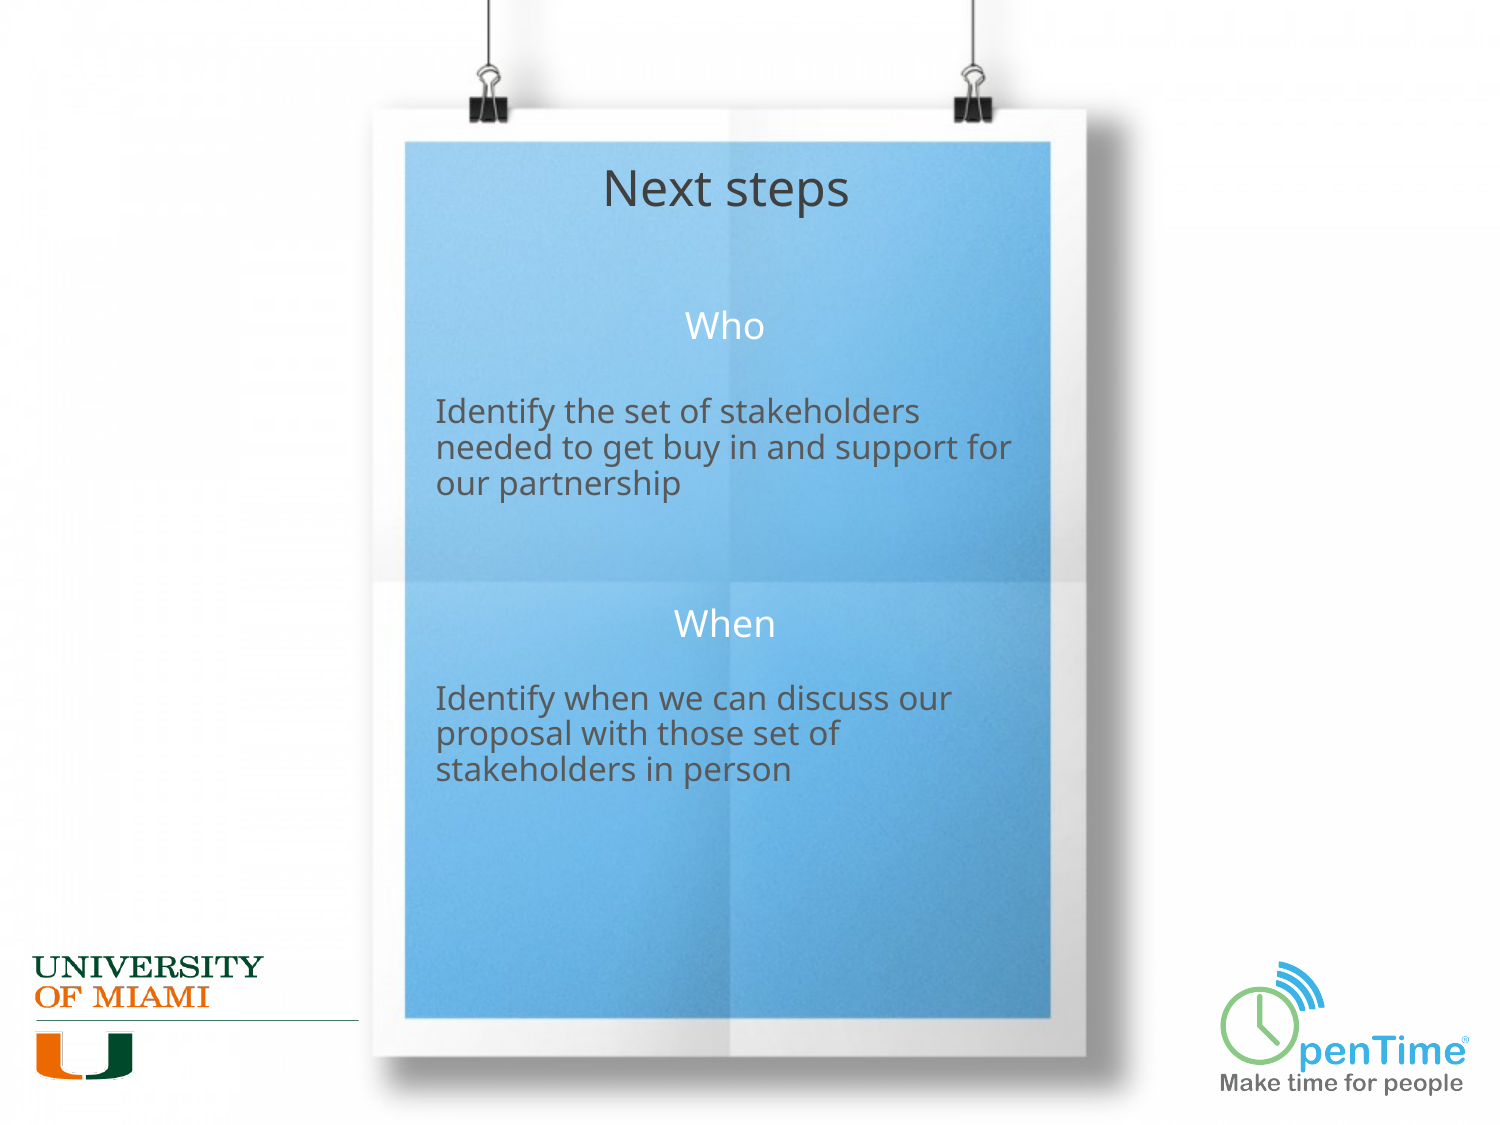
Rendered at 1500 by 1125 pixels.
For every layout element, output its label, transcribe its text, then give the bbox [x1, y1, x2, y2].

picture [0, 0, 1500, 1125]
title Next steps [72, 81, 1382, 299]
list Who Identify the set of stakeholders needed to get buy in and support for our partnership When Identify when we can discuss our proposal with those set of stakeholders in person [420, 299, 1030, 811]
